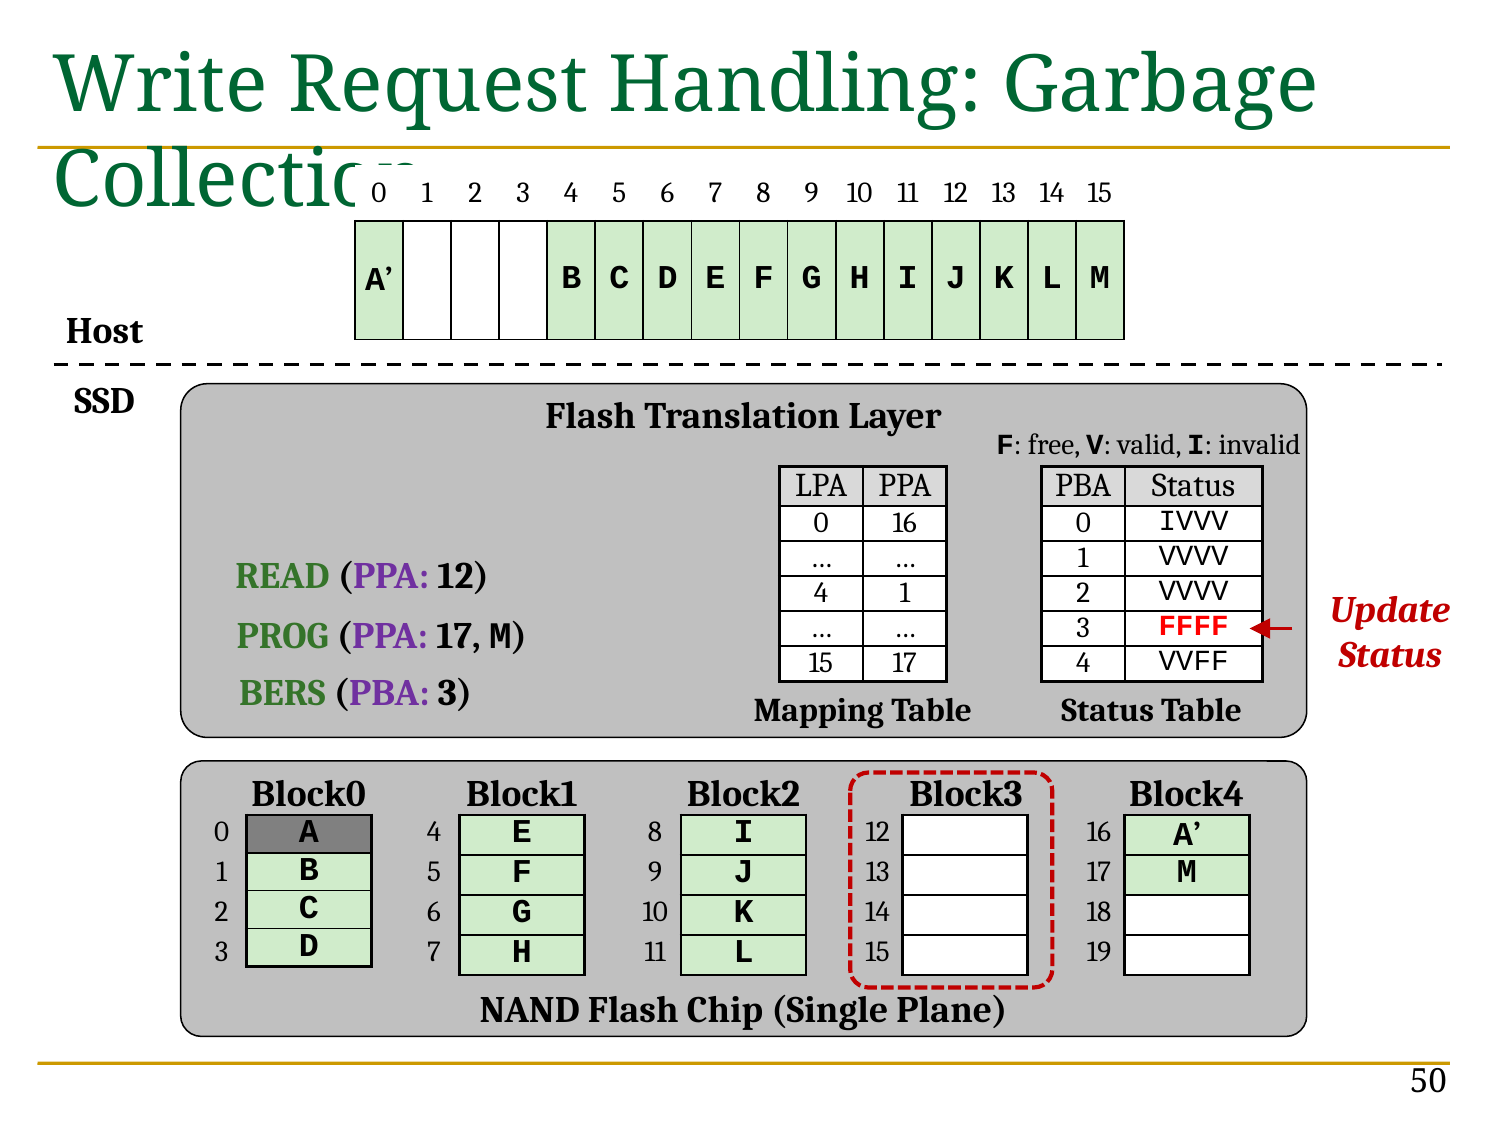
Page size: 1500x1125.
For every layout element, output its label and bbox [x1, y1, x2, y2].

table_cell [682, 896, 805, 934]
table_cell [1043, 542, 1124, 575]
table_cell [1126, 612, 1261, 645]
text_box [59, 368, 150, 428]
table_cell [781, 577, 862, 610]
table_cell [864, 507, 945, 540]
table_cell [1043, 577, 1124, 610]
table_cell [197, 855, 246, 975]
table_cell [781, 612, 862, 645]
table_cell [404, 222, 450, 339]
text_box [180, 760, 1307, 1037]
table_header [355, 165, 1124, 220]
table_cell [837, 222, 883, 339]
table_cell [781, 647, 862, 680]
table_header [864, 468, 945, 505]
table_cell [933, 222, 979, 339]
table_header [682, 822, 805, 854]
table_cell [248, 854, 370, 890]
table_cell [248, 929, 370, 965]
slide_number [1111, 1036, 1462, 1112]
table_cell [631, 855, 679, 975]
table_cell [1075, 855, 1123, 975]
table_header [1126, 468, 1261, 505]
table_header [781, 468, 862, 505]
table_header [631, 815, 679, 855]
table_cell [461, 856, 583, 894]
table_cell [1126, 542, 1261, 575]
table_cell [885, 222, 931, 339]
table_cell [248, 891, 370, 928]
title [37, 24, 1450, 200]
table_cell [864, 647, 945, 680]
table_cell [461, 936, 583, 974]
table_cell [461, 896, 583, 934]
table_cell [682, 856, 805, 894]
table_cell [864, 577, 945, 610]
table_header [1075, 815, 1123, 855]
table_cell [864, 612, 945, 645]
table_cell [500, 222, 546, 339]
table_cell [1029, 222, 1075, 339]
table_cell [1043, 612, 1124, 645]
table_cell [1043, 507, 1124, 540]
table_cell [981, 222, 1027, 339]
table_cell [781, 507, 862, 540]
table_cell [1126, 647, 1261, 680]
text_box [128, 383, 1500, 738]
table_cell [1077, 222, 1123, 339]
table_header [248, 822, 370, 852]
table_cell [1126, 936, 1248, 974]
table_cell [596, 222, 642, 339]
table_cell [410, 855, 458, 975]
table_header [1043, 468, 1124, 505]
table_header [1126, 822, 1248, 854]
table_cell [1126, 577, 1261, 610]
table_header [461, 822, 583, 854]
table_cell [692, 222, 739, 339]
table_cell [864, 542, 945, 575]
table_header [197, 815, 246, 855]
table_cell [452, 222, 498, 339]
text_box [51, 298, 159, 358]
table_cell [781, 542, 862, 575]
table_cell [740, 222, 787, 339]
table_cell [1126, 896, 1248, 934]
table_cell [1126, 856, 1248, 894]
table_cell [788, 222, 835, 339]
table_cell [548, 222, 594, 339]
table_cell [1043, 647, 1124, 680]
table_header [410, 815, 458, 855]
table_cell [644, 222, 691, 339]
table_cell [356, 222, 402, 339]
table_cell [1126, 507, 1261, 540]
table_cell [682, 936, 805, 974]
